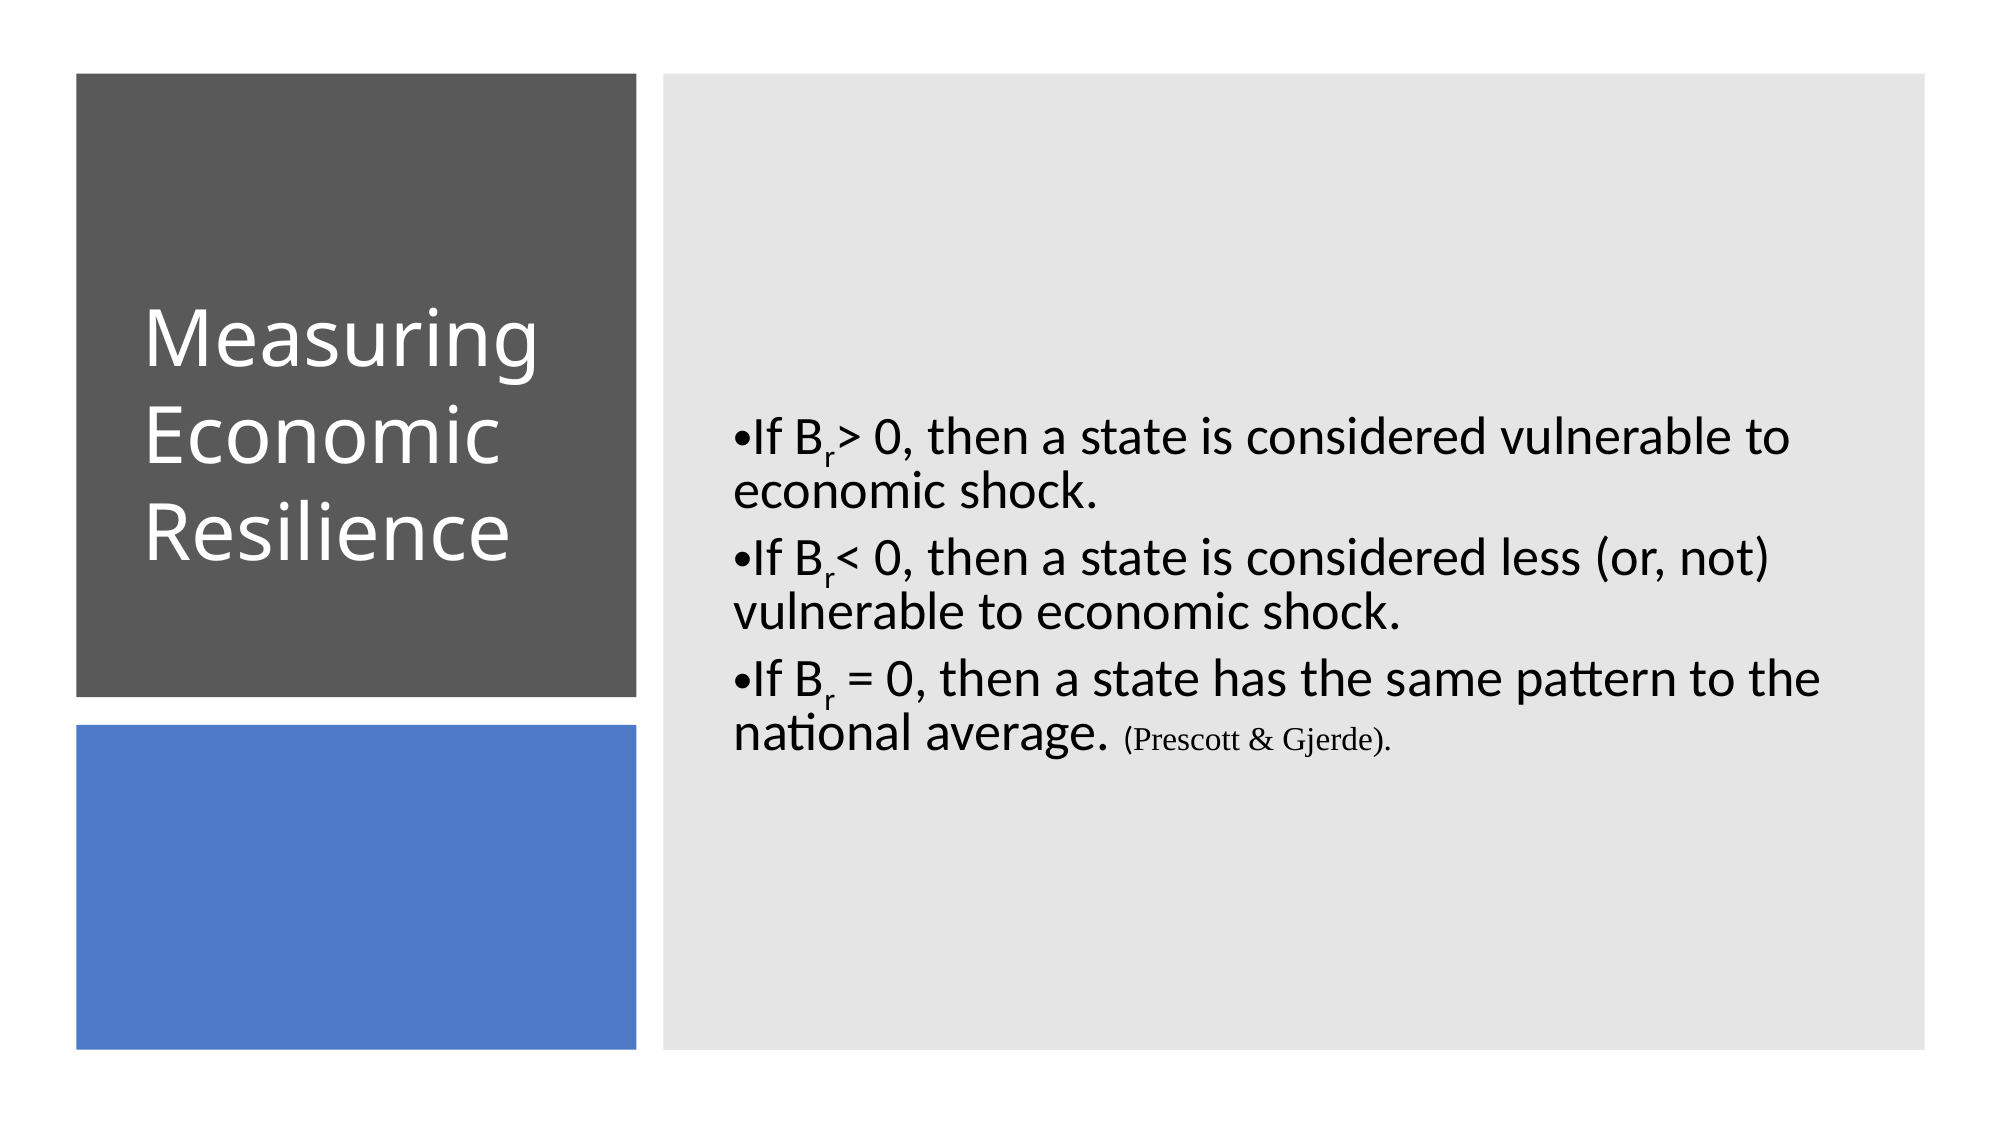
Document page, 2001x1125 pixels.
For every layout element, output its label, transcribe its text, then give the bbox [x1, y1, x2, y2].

title Measuring Economic Resilience [127, 120, 595, 652]
text_box [75, 72, 637, 698]
text_box [75, 724, 637, 1051]
text_box [662, 72, 1926, 1051]
